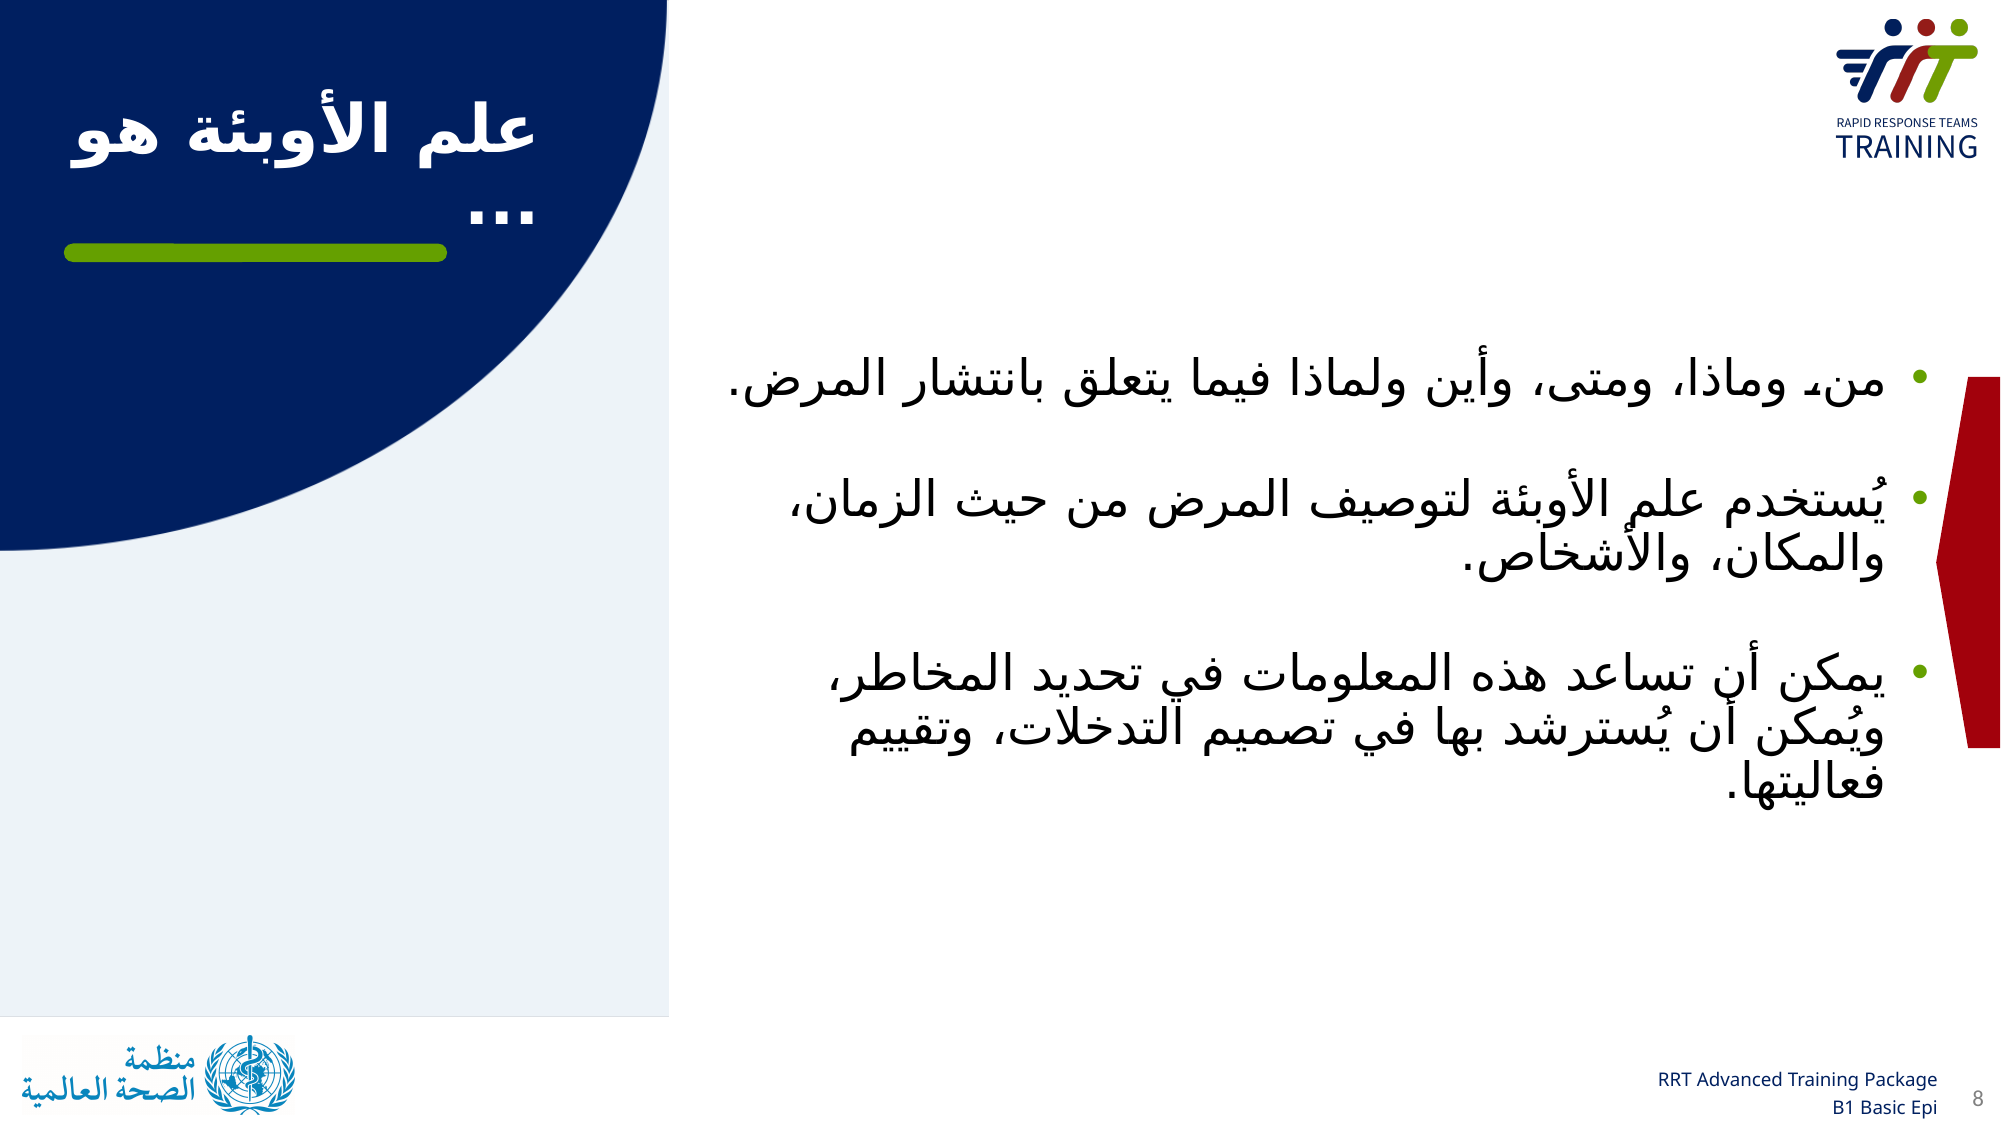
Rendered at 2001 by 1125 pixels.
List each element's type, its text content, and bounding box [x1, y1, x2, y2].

picture [0, 0, 669, 1018]
list من، وماذا، ومتى، وأين ولماذا فيما يتعلق بانتشار المرض. يُستخدم علم الأوبئة لتوصيف المرض من حيث الزمان، والمكان، والأشخاص. يمكن أن تساعد هذه المعلومات في تحديد المخاطر، ويُمكن أن يُسترشد بها في تصميم التدخلات، وتقييم فعاليتها. [700, 344, 1937, 1049]
text_box [63, 243, 448, 263]
picture [22, 1035, 295, 1115]
picture [1835, 19, 1978, 167]
picture [252, 1050, 258, 1059]
text_box علم الأوبئة هو ... [62, 87, 548, 244]
